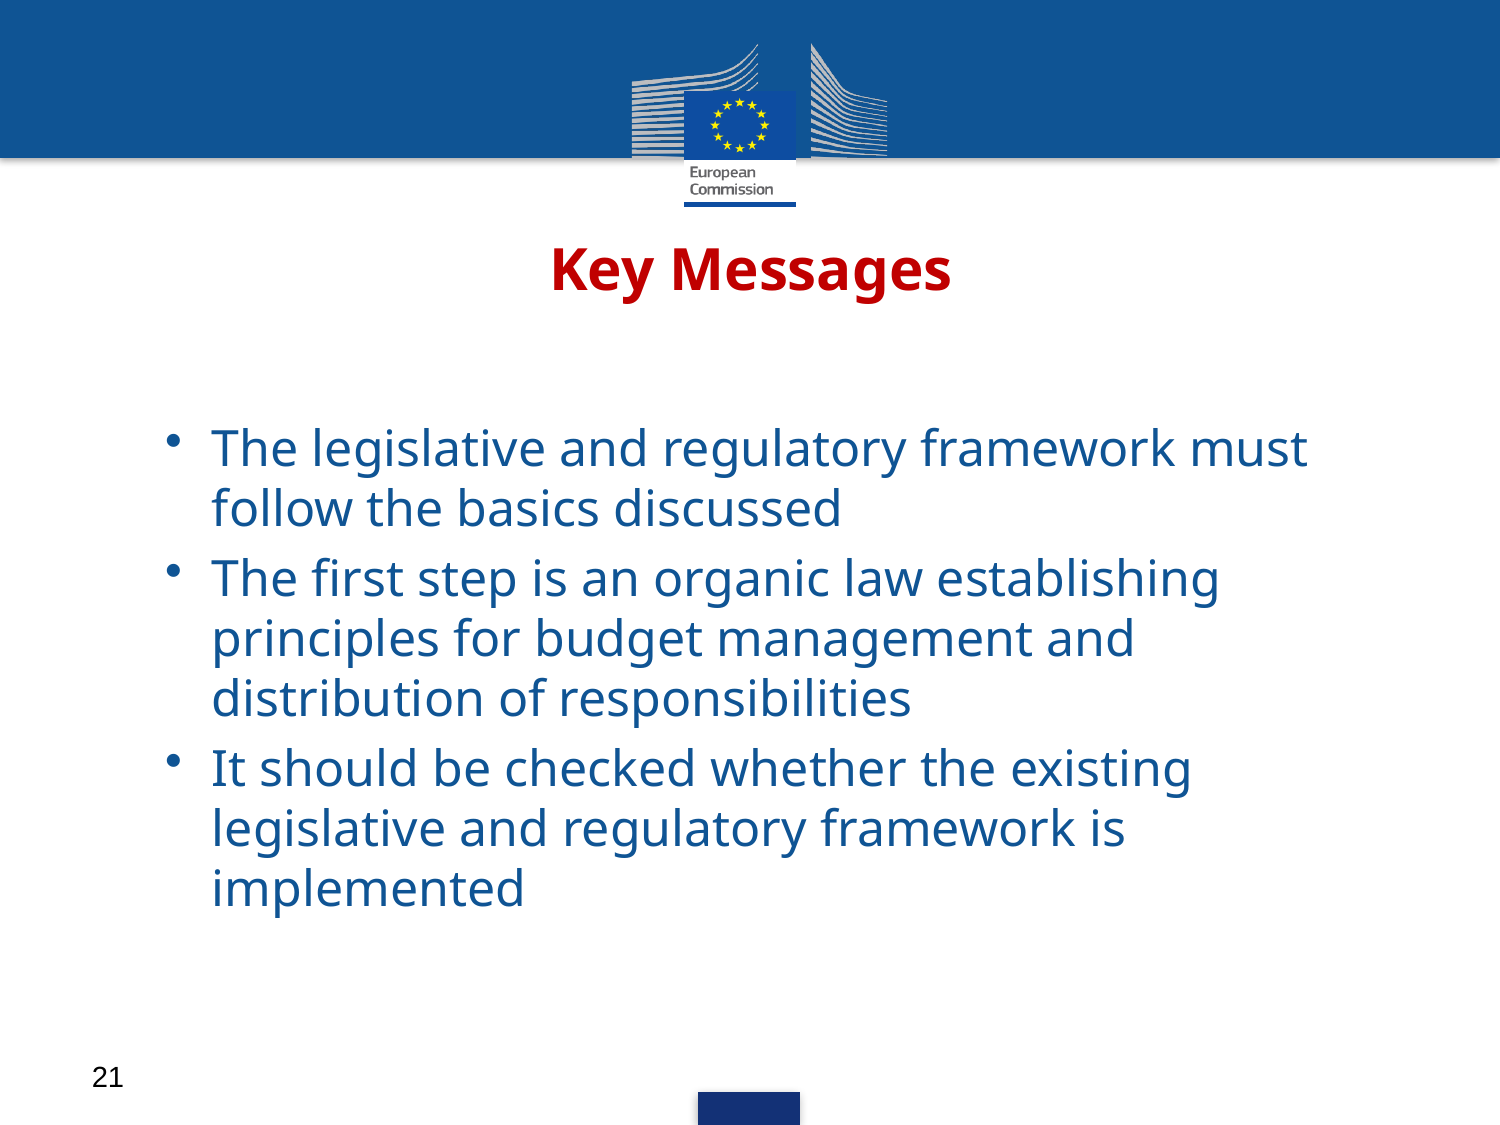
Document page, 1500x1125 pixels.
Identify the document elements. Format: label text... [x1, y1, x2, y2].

list The legislative and regulatory framework must follow the basics discussed The first step is an organic law establishing principles for budget management and distribution of responsibilities It should be checked whether the existing legislative and regulatory framework is implemented [75, 408, 1425, 988]
title Key Messages [76, 196, 1425, 339]
slide_number 21 [76, 1022, 553, 1102]
